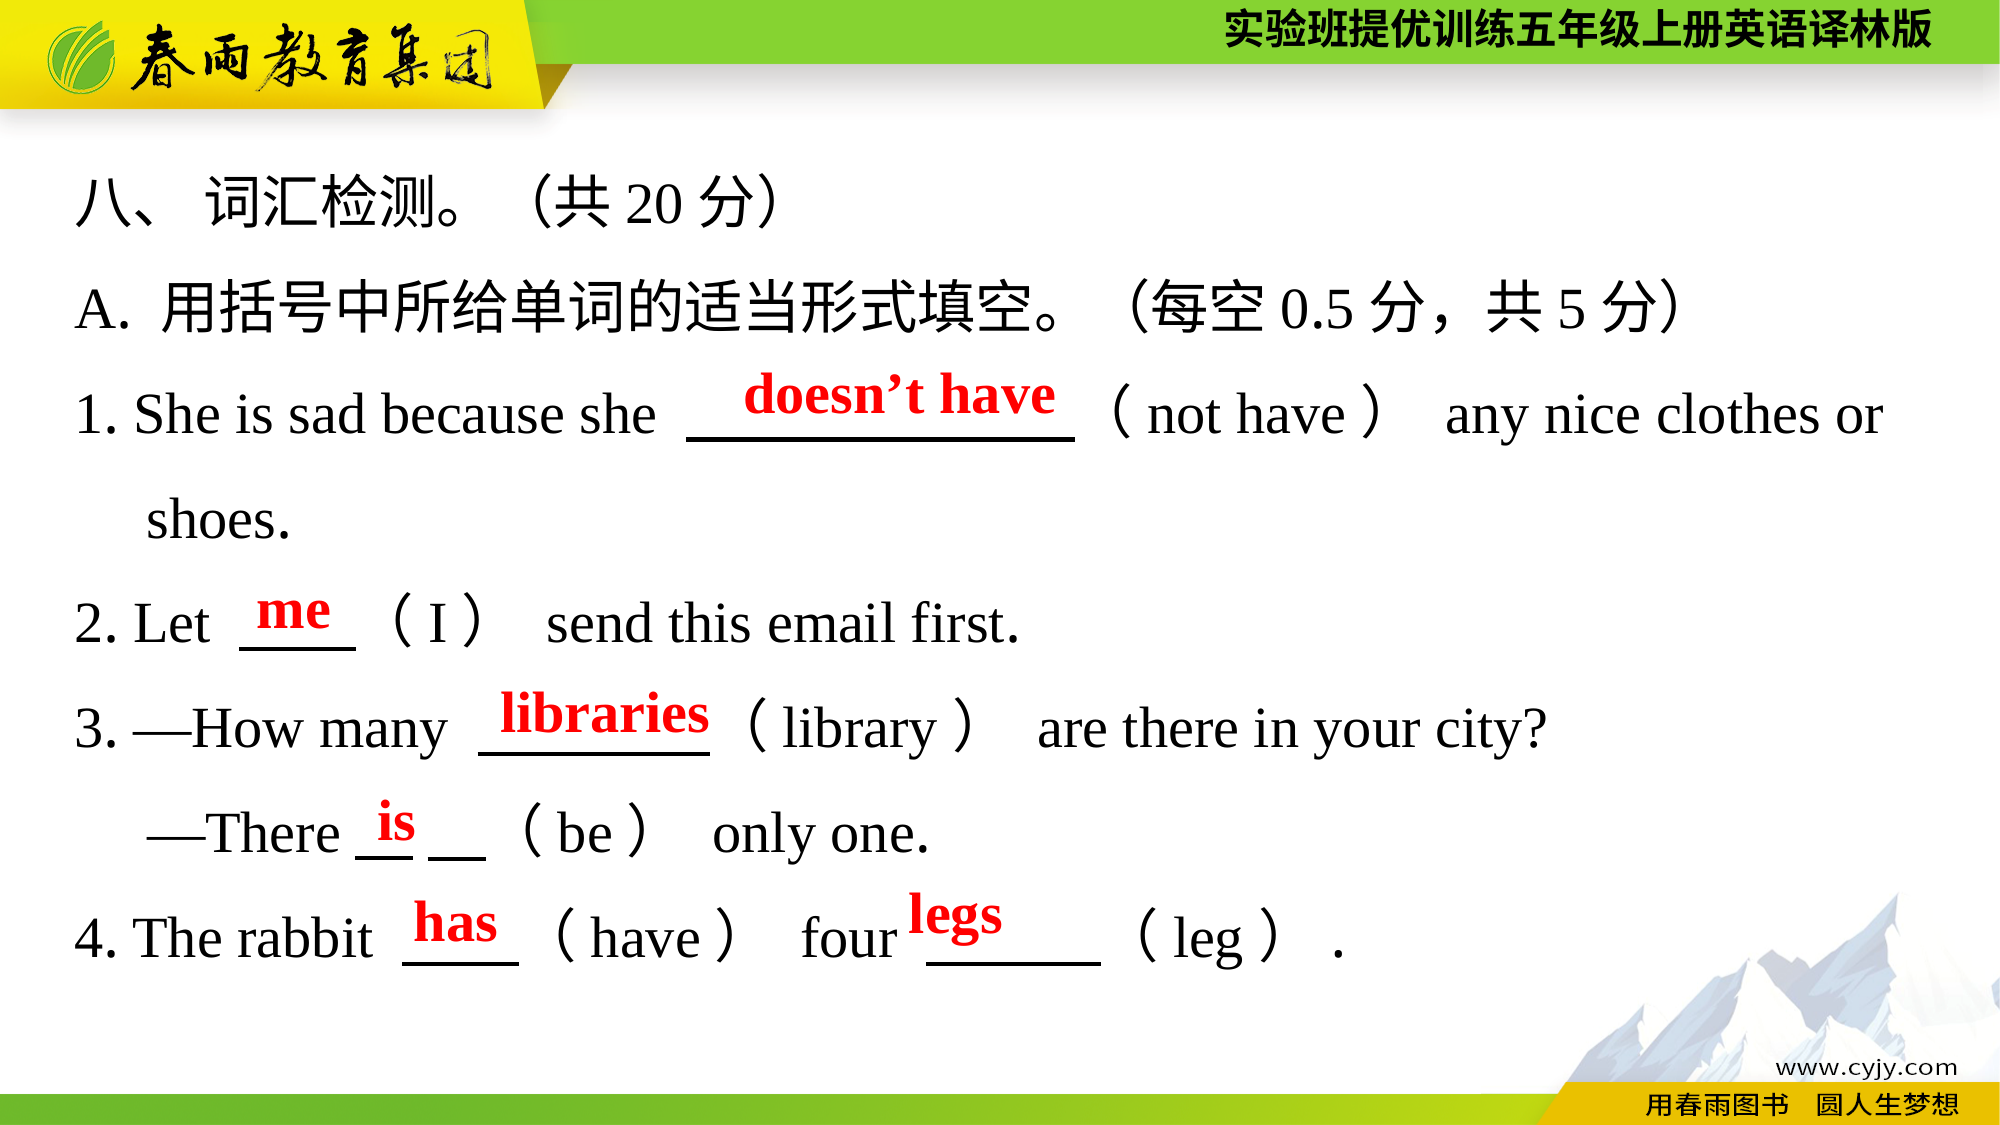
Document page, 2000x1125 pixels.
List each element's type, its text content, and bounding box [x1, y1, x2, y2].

picture [0, 0, 2000, 1125]
text_box has [398, 876, 514, 961]
text_box me [241, 562, 346, 648]
text_box is [362, 775, 431, 860]
text_box doesn’t have [728, 348, 1072, 433]
list 八、 词汇检测。（共20分） A. 用括号中所给单词的适当形式填空。（每空0.5分，共5分） 1. She is sad because she （not have） any nice clothes or shoes. 2. Let （I） send this email first. 3. —How many （library） are there in your city? —There （be） only one. 4. The rabbit （have） four （leg）. [59, 122, 1944, 986]
text_box legs [894, 867, 1018, 953]
text_box libraries [485, 666, 726, 752]
